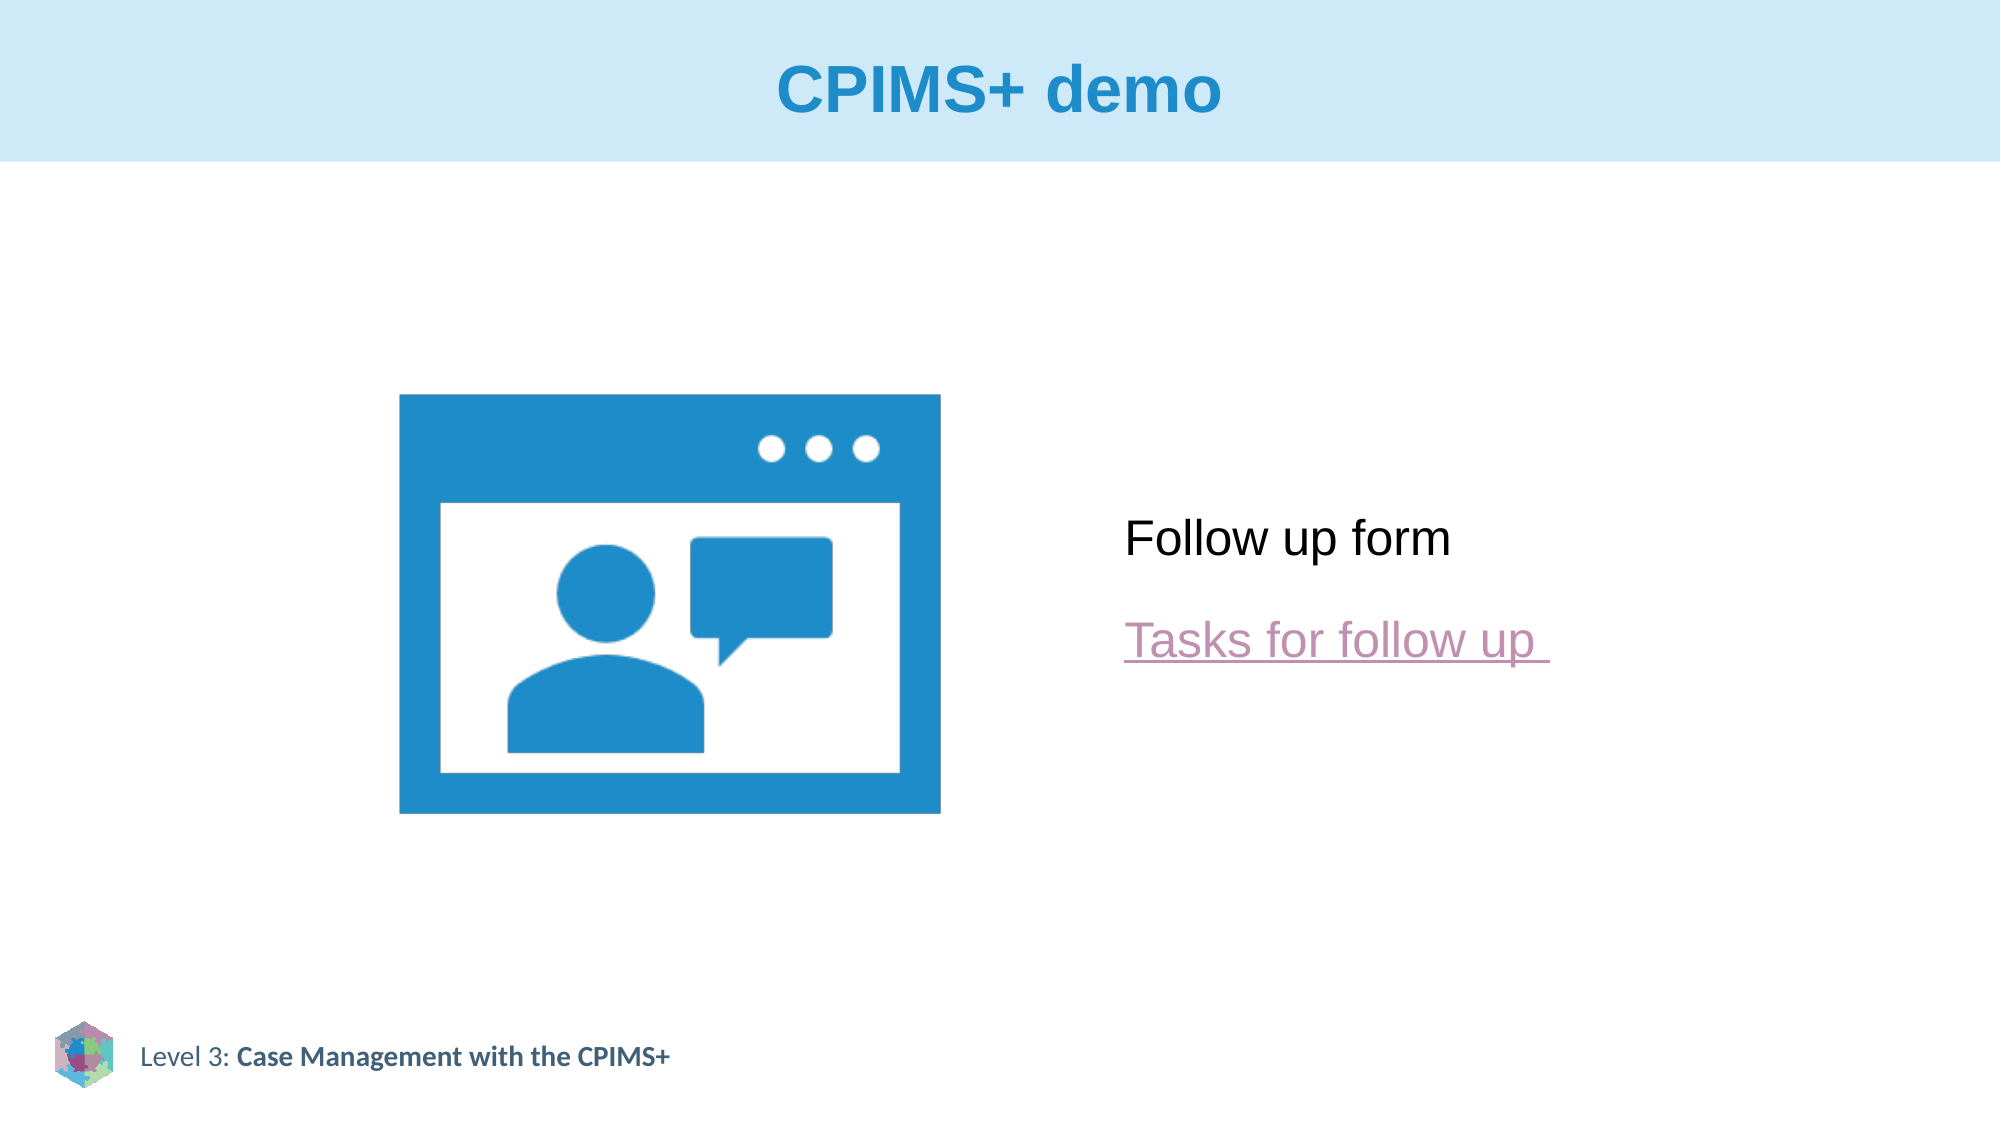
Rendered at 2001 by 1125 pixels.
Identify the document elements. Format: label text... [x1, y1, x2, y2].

picture [55, 1021, 113, 1088]
picture [346, 280, 995, 929]
text_box Follow up form Tasks for follow up [1109, 494, 1592, 676]
title CPIMS+ demo [137, 19, 1863, 163]
